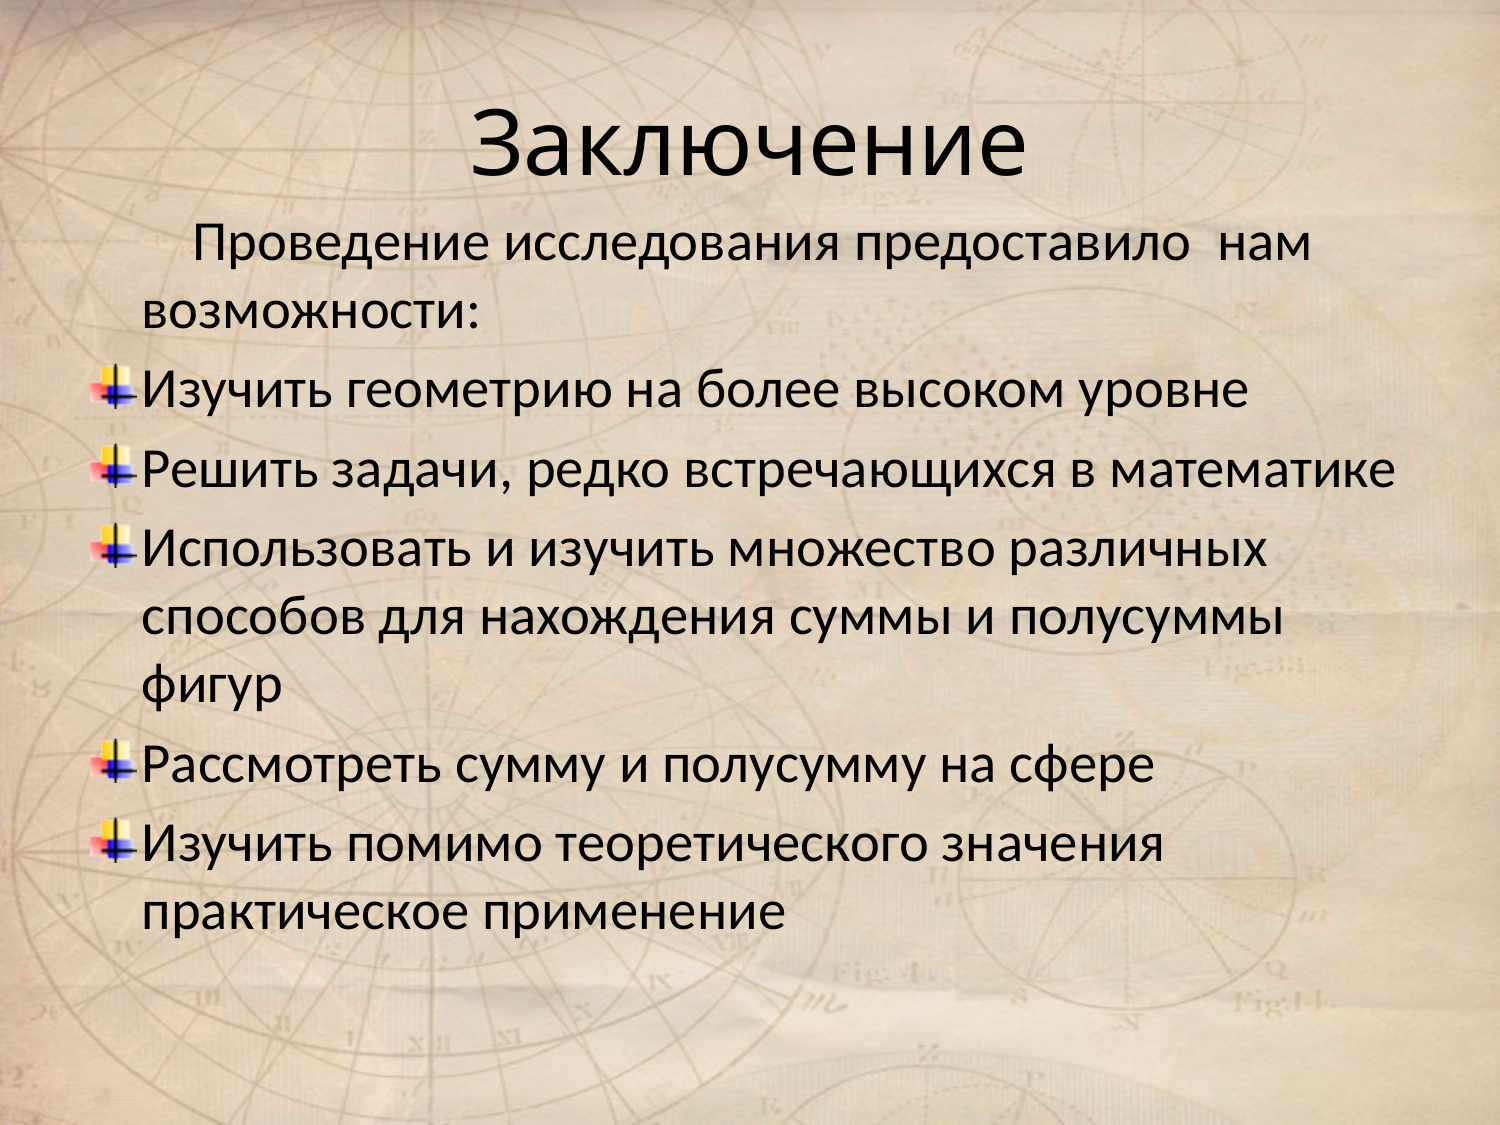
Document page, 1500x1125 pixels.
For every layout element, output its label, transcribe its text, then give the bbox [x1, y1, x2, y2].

list Проведение исследования предоставило нам возможности: Изучить геометрию на более высоком уровне Решить задачи, редко встречающихся в математике Использовать и изучить множество различных способов для нахождения суммы и полусуммы фигур Рассмотреть сумму и полусумму на сфере Изучить помимо теоретического значения практическое применение [75, 196, 1425, 1005]
picture [90, 361, 137, 409]
picture [90, 736, 137, 783]
picture [90, 815, 137, 863]
title Заключение [75, 45, 1425, 196]
picture [90, 441, 137, 488]
picture [90, 520, 137, 568]
